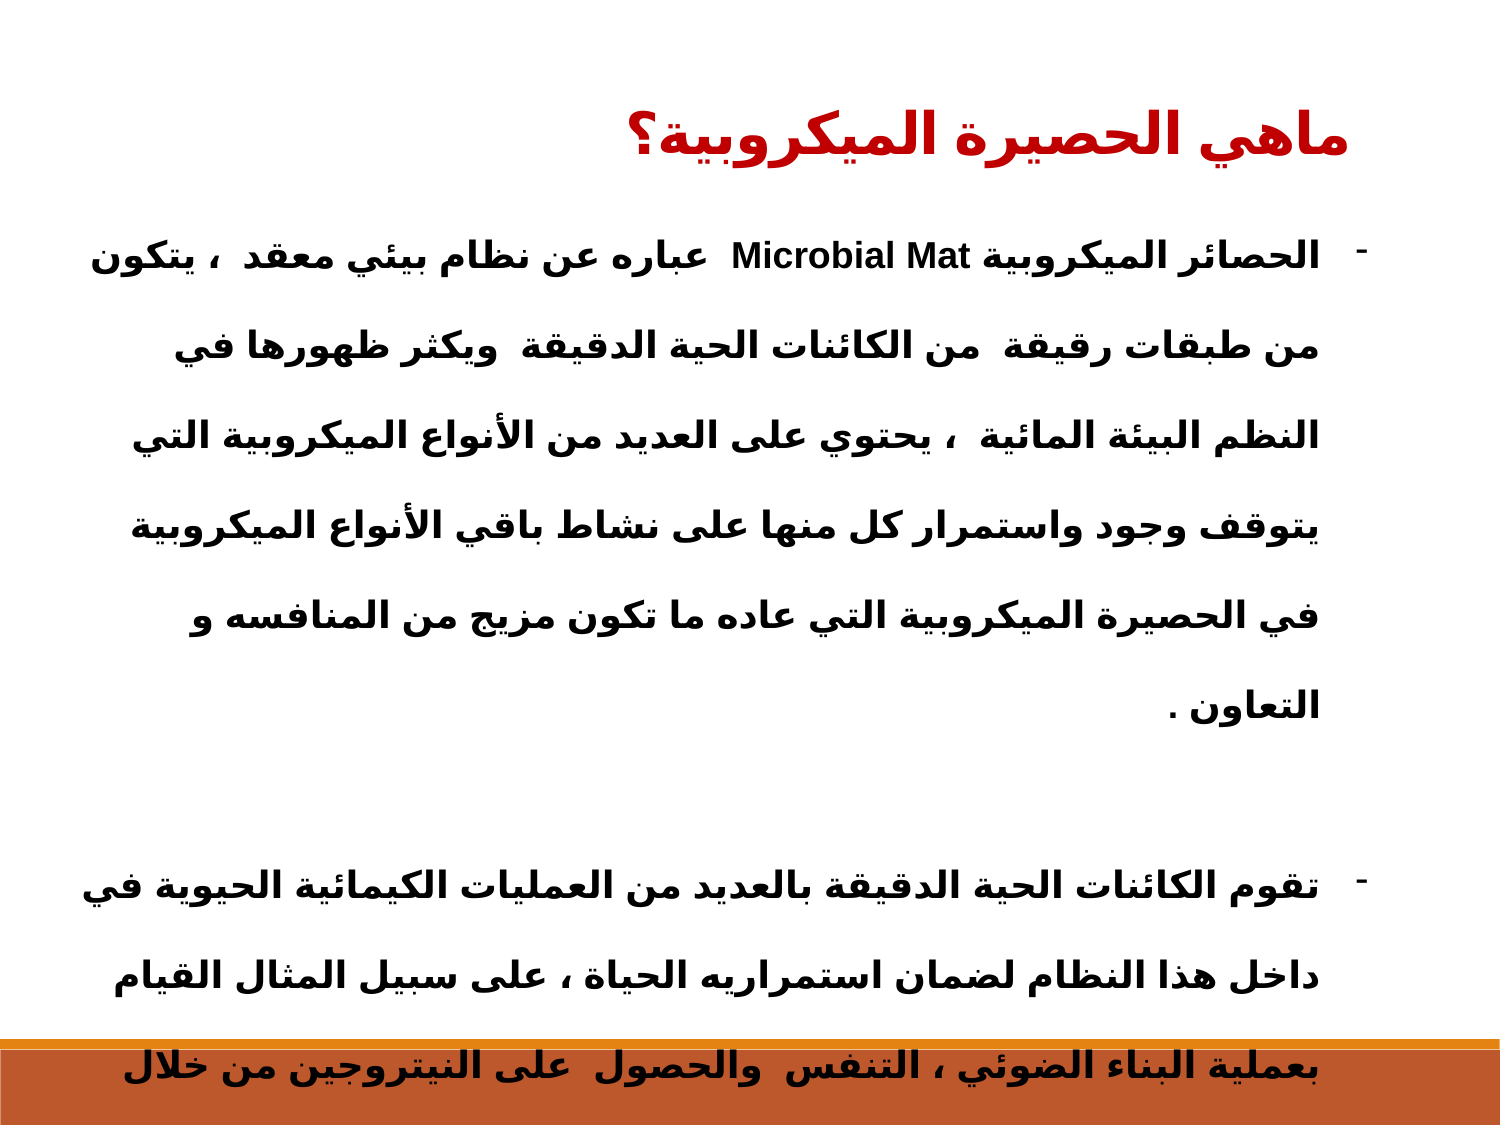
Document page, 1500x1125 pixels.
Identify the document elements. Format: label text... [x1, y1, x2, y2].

title ماهي الحصيرة الميكروبية؟ [33, 28, 1367, 174]
text_box الحصائر الميكروبية Microbial Mat عباره عن نظام بيئي معقد ، يتكون من طبقات رقيقة من الكائنات الحية الدقيقة ويكثر ظهورها في النظم البيئة المائية ، يحتوي على العديد من الأنواع الميكروبية التي يتوقف وجود واستمرار كل منها على نشاط باقي الأنواع الميكروبية في الحصيرة الميكروبية التي عاده ما تكون مزيج من المنافسه و التعاون . تقوم الكائنات الحية الدقيقة بالعديد من العمليات الكيمائية الحيوية في داخل هذا النظام لضمان استمراريه الحياة ، على سبيل المثال القيام بعملية البناء الضوئي ، التنفس والحصول على النيتروجين من خلال عملية تثبيت النيتروجين . [49, 179, 1383, 1125]
